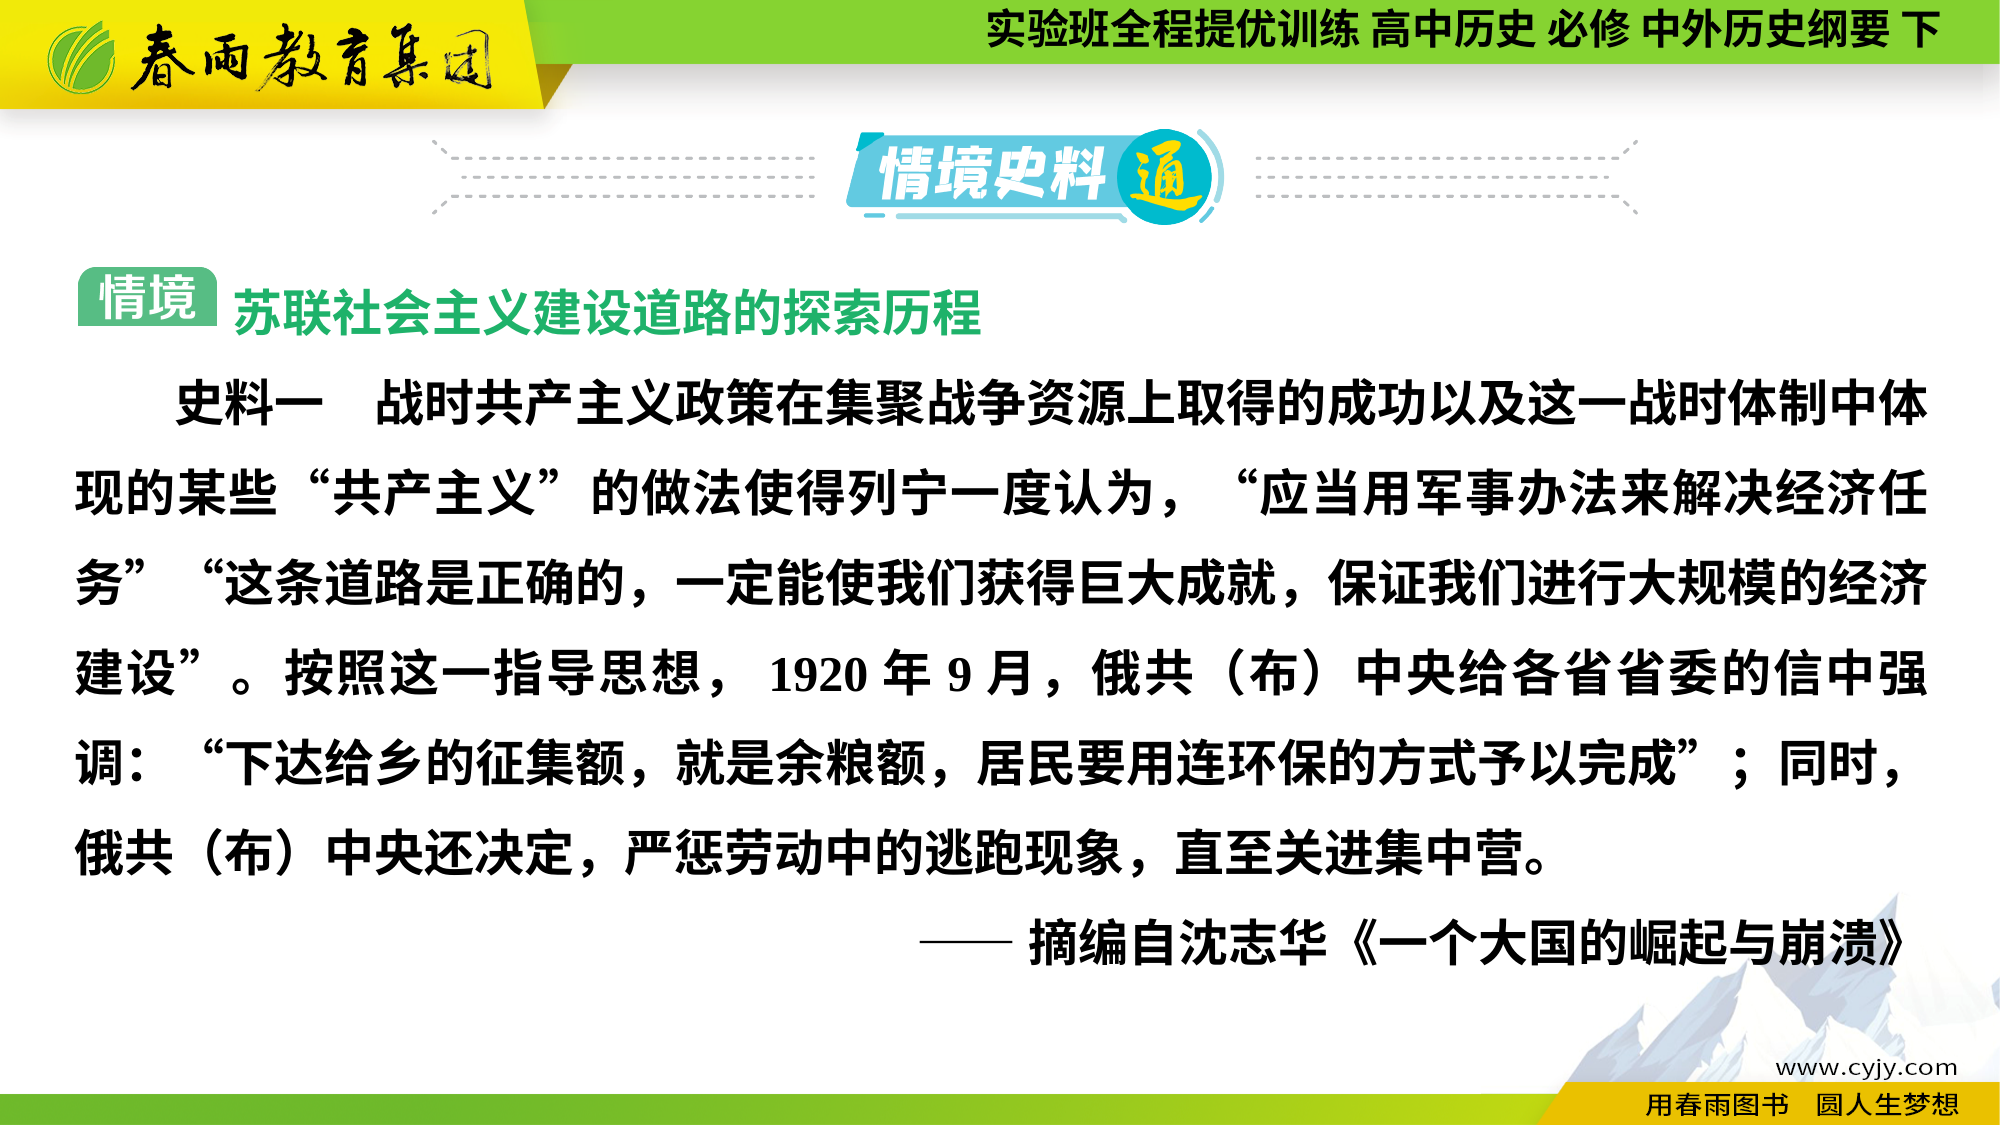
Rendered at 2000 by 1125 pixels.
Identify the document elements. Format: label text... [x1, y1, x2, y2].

list 苏联社会主义建设道路的探索历程 史料一 战时共产主义政策在集聚战争资源上取得的成功以及这一战时体制中体现的某些“共产主义”的做法使得列宁一度认为，“应当用军事办法来解决经济任务”“这条道路是正确的，一定能使我们获得巨大成就，保证我们进行大规模的经济建设”。按照这一指导思想，1920年9月，俄共（布）中央给各省省委的信中强调：“下达给乡的征集额，就是余粮额，居民要用连环保的方式予以完成”；同时，俄共（布）中央还决定，严惩劳动中的逃跑现象，直至关进集中营。 ——摘编自沈志华《一个大国的崛起与崩溃》 [59, 243, 1944, 975]
picture [0, 0, 2000, 1125]
